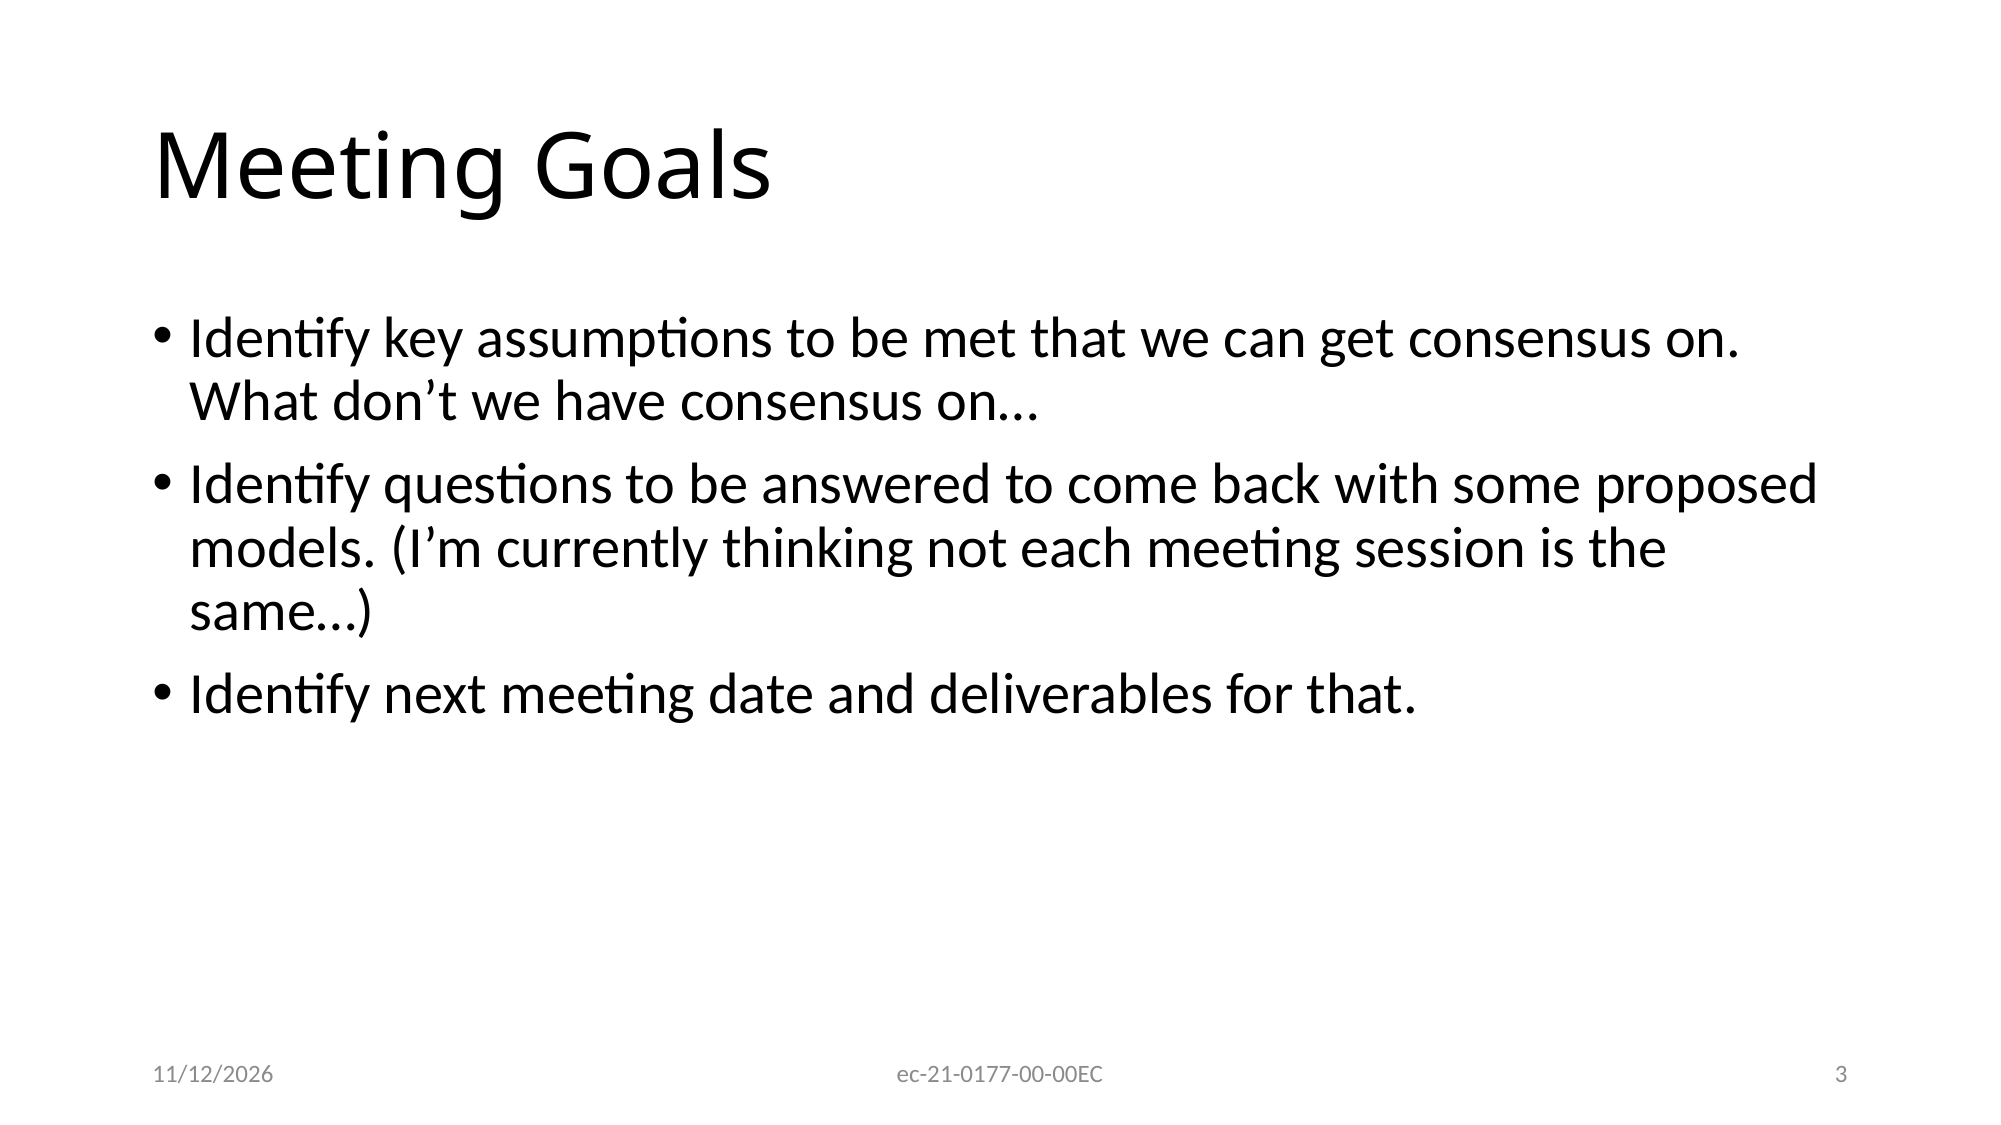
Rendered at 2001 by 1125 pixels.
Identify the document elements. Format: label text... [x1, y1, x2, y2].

footer ec-21-0177-00-00EC [662, 1042, 1338, 1103]
list Identify key assumptions to be met that we can get consensus on. What don’t we have consensus on… Identify questions to be answered to come back with some proposed models. (I’m currently thinking not each meeting session is the same…) Identify next meeting date and deliverables for that. [137, 299, 1863, 1014]
title Meeting Goals [137, 59, 1863, 278]
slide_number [137, 1042, 588, 1103]
slide_number 3 [1412, 1042, 1863, 1103]
